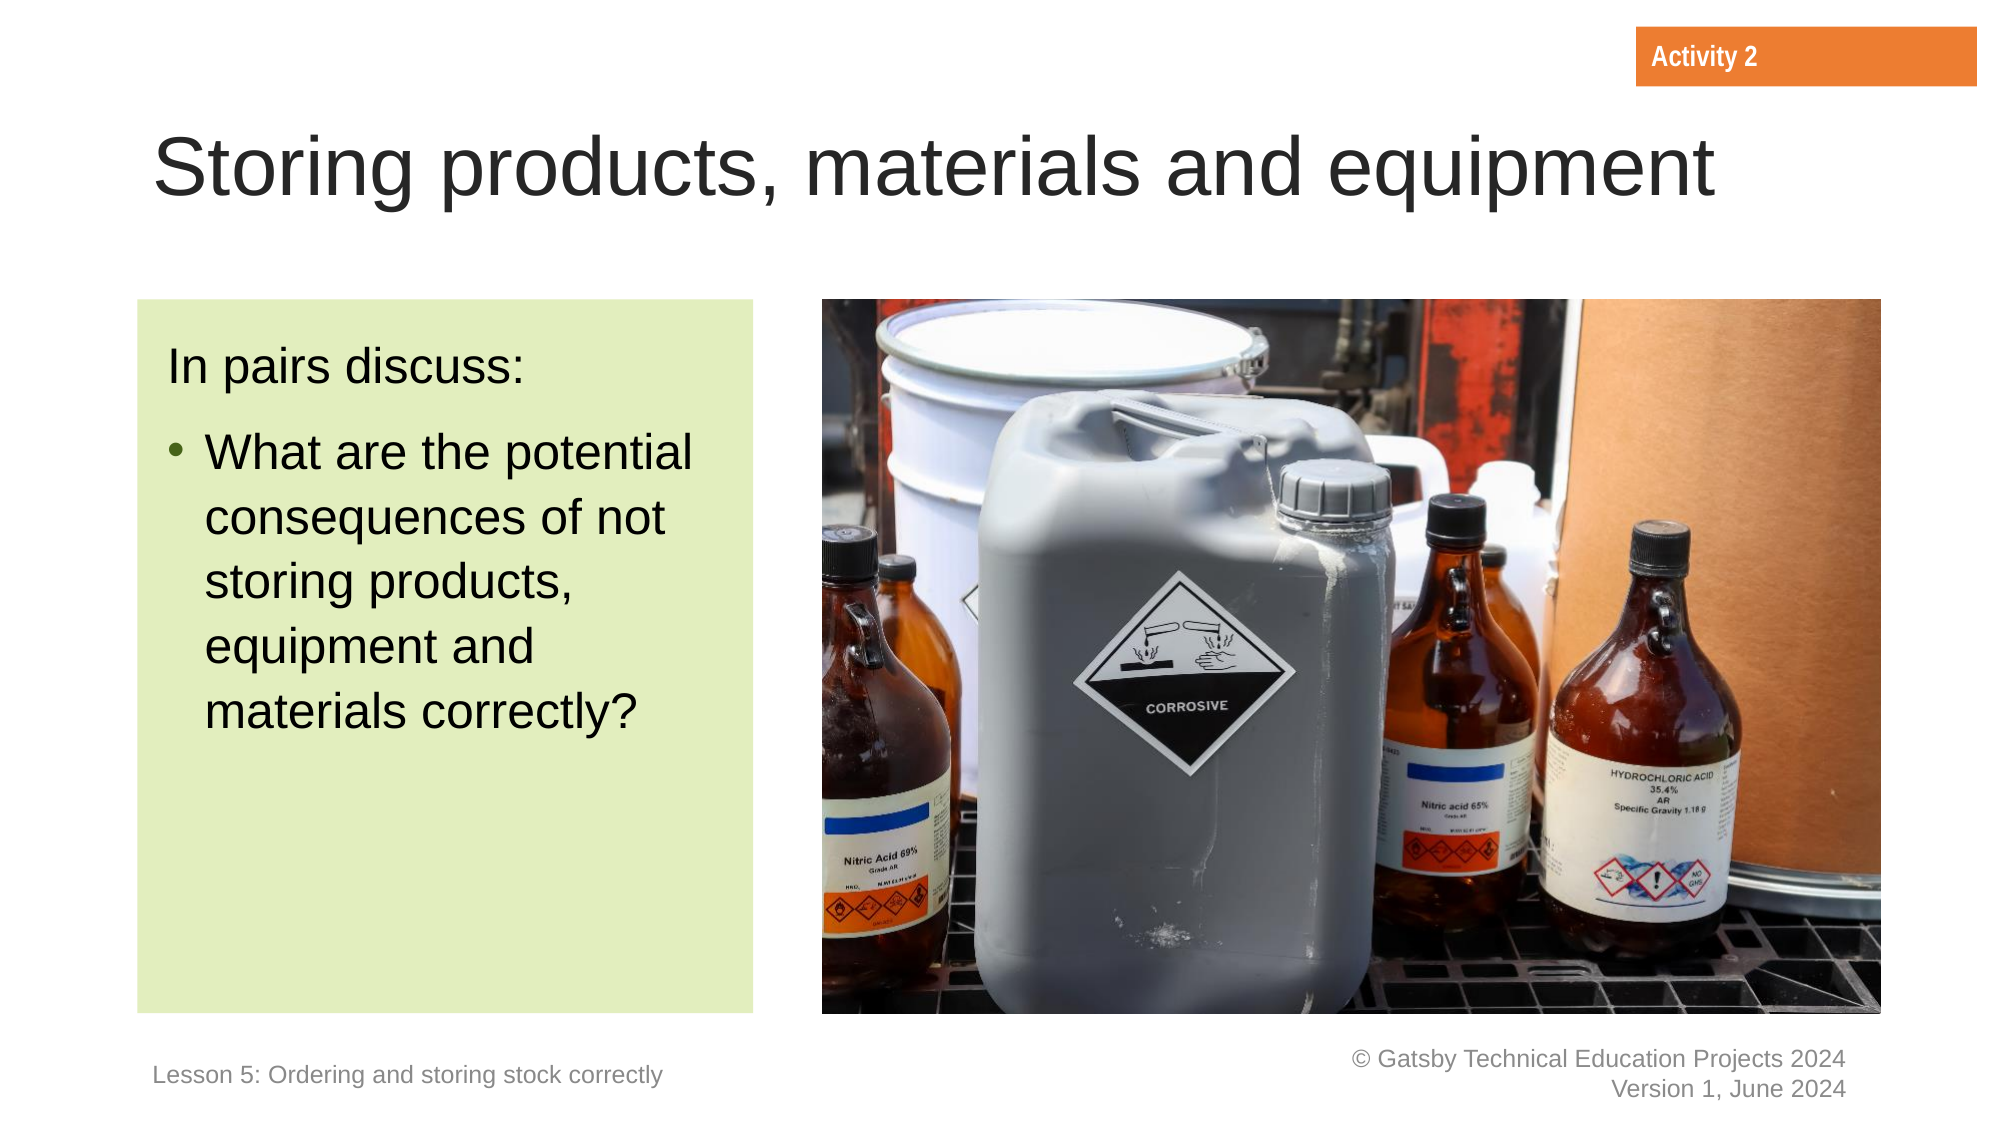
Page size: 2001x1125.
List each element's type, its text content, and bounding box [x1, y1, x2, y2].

list In pairs discuss: What are the potential consequences of not storing products, equipment and materials correctly? [137, 299, 754, 1014]
list Lesson 5: Ordering and storing stock correctly [137, 1042, 934, 1103]
picture [822, 299, 1881, 1014]
list Activity 2 [1636, 26, 1977, 87]
title Storing products, materials and equipment [137, 59, 1863, 278]
